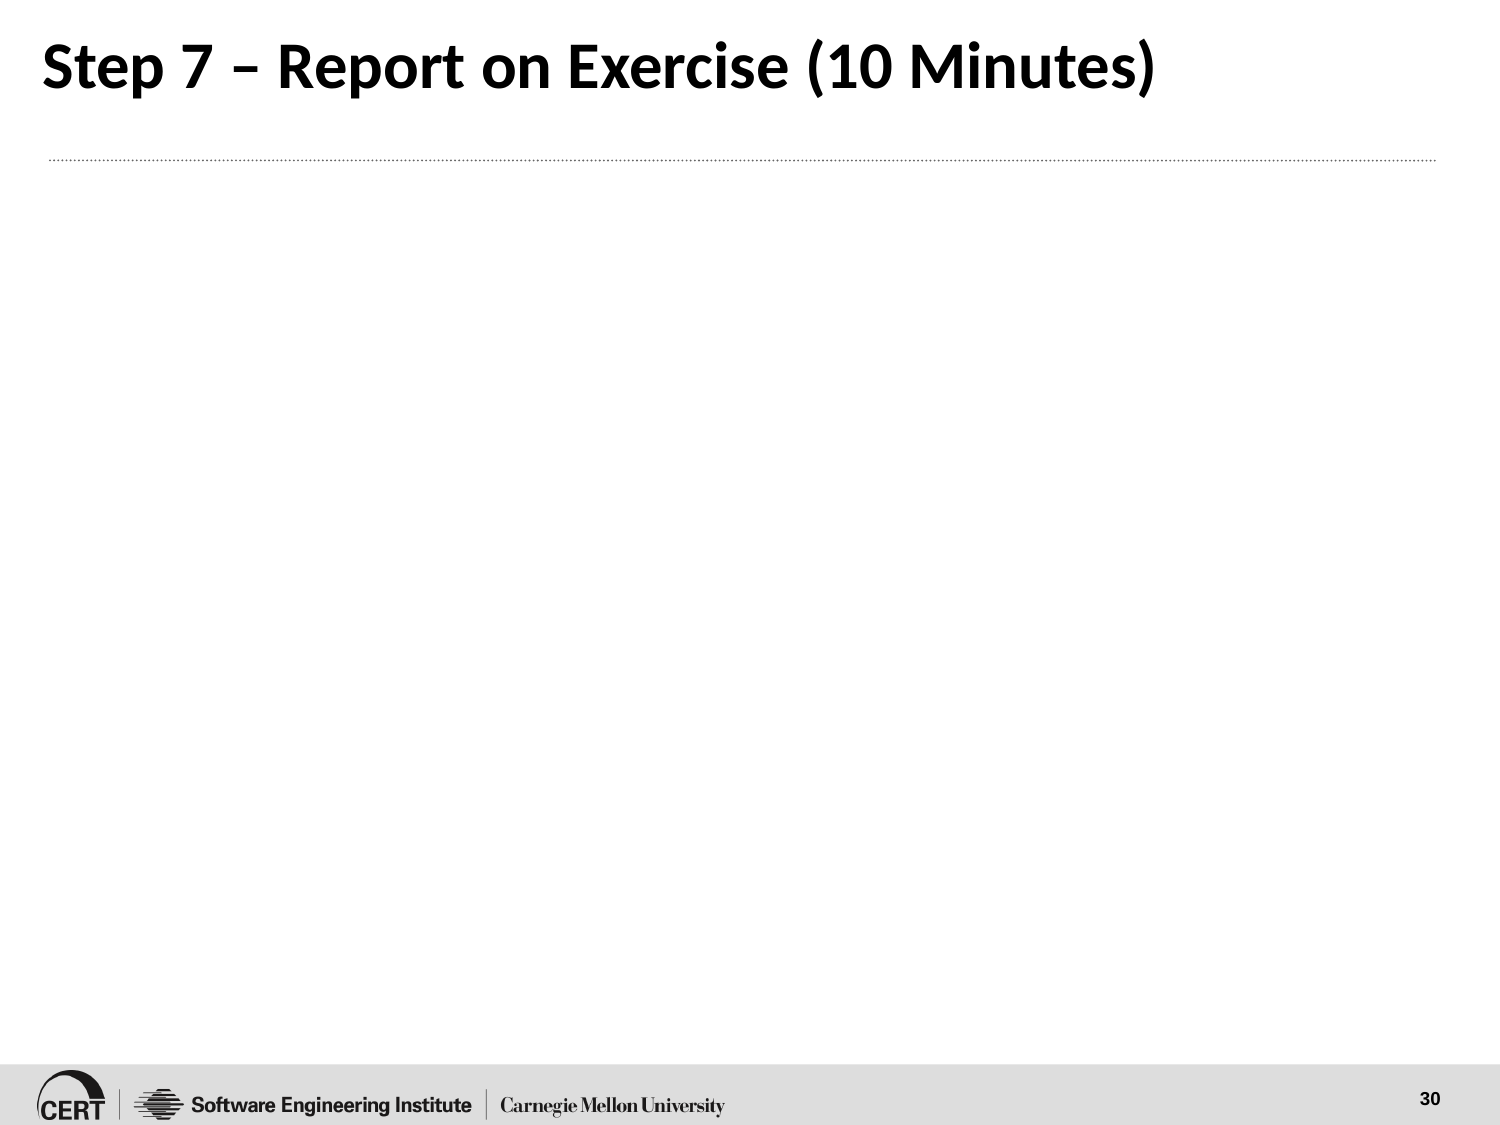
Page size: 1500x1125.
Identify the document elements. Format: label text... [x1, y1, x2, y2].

title Step 7 – Report on Exercise (10 Minutes) [42, 37, 1434, 155]
picture [37, 1069, 725, 1122]
